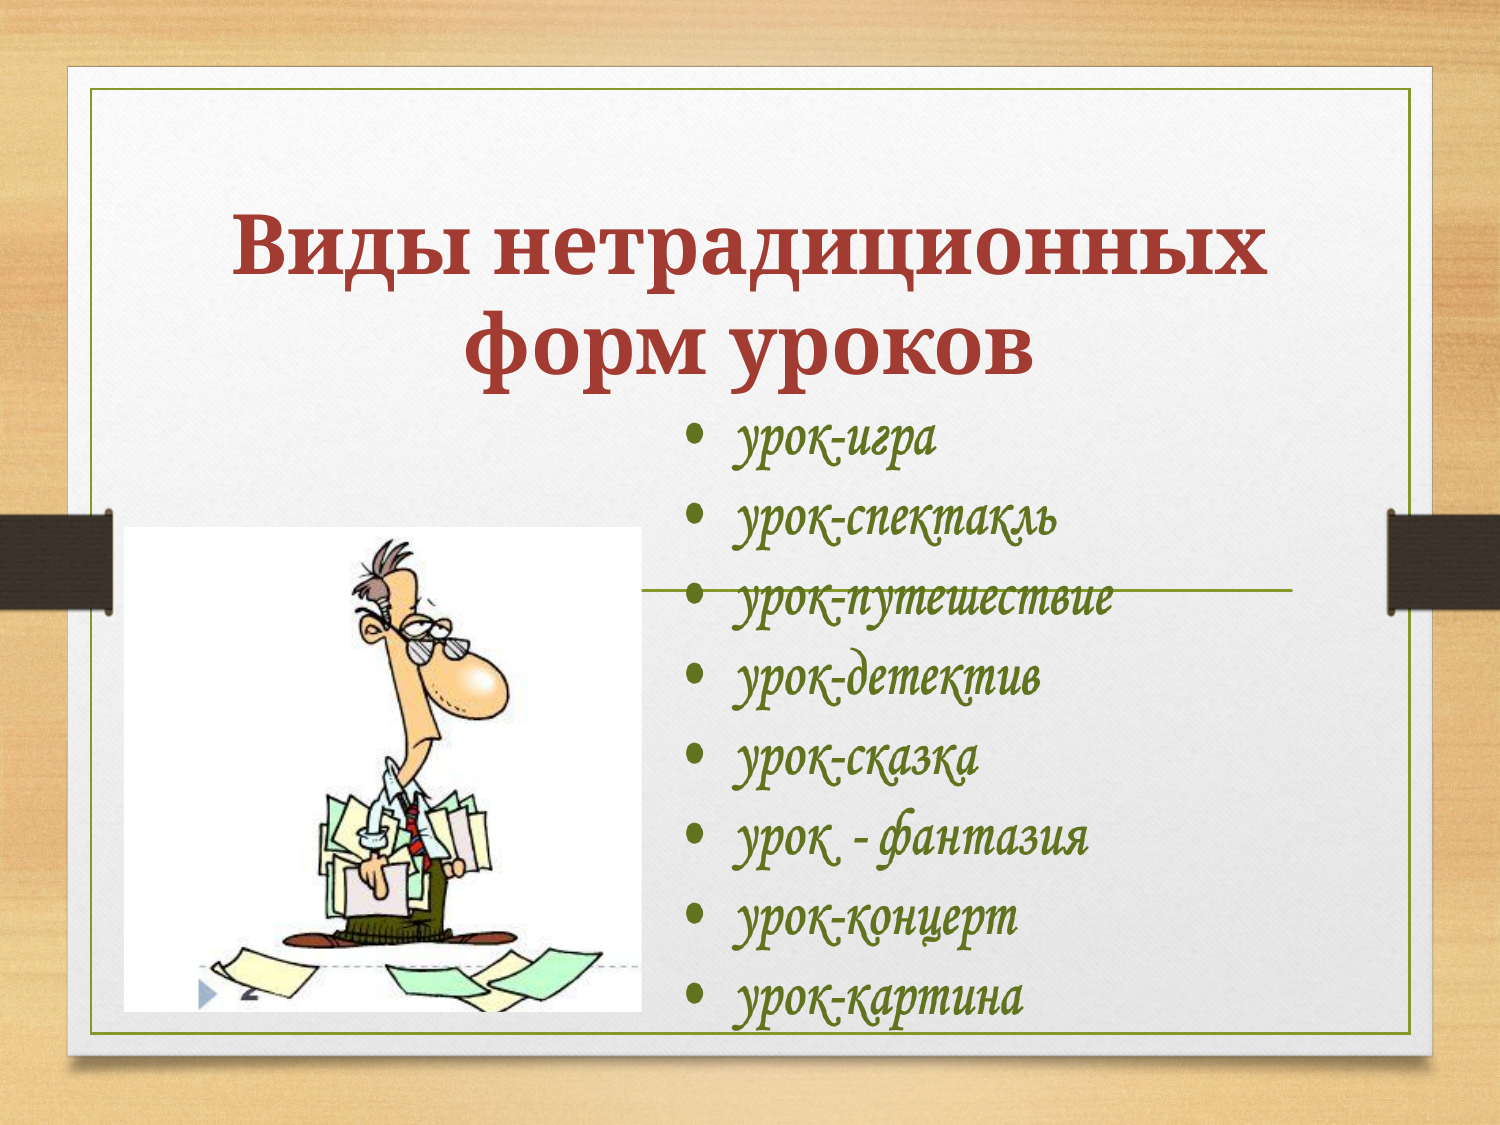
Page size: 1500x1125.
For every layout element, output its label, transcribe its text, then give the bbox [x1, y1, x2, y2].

picture [0, 0, 1500, 1125]
text_box [477, 1012, 1448, 1083]
title Виды нетрадиционных форм уроков [209, 99, 1291, 399]
